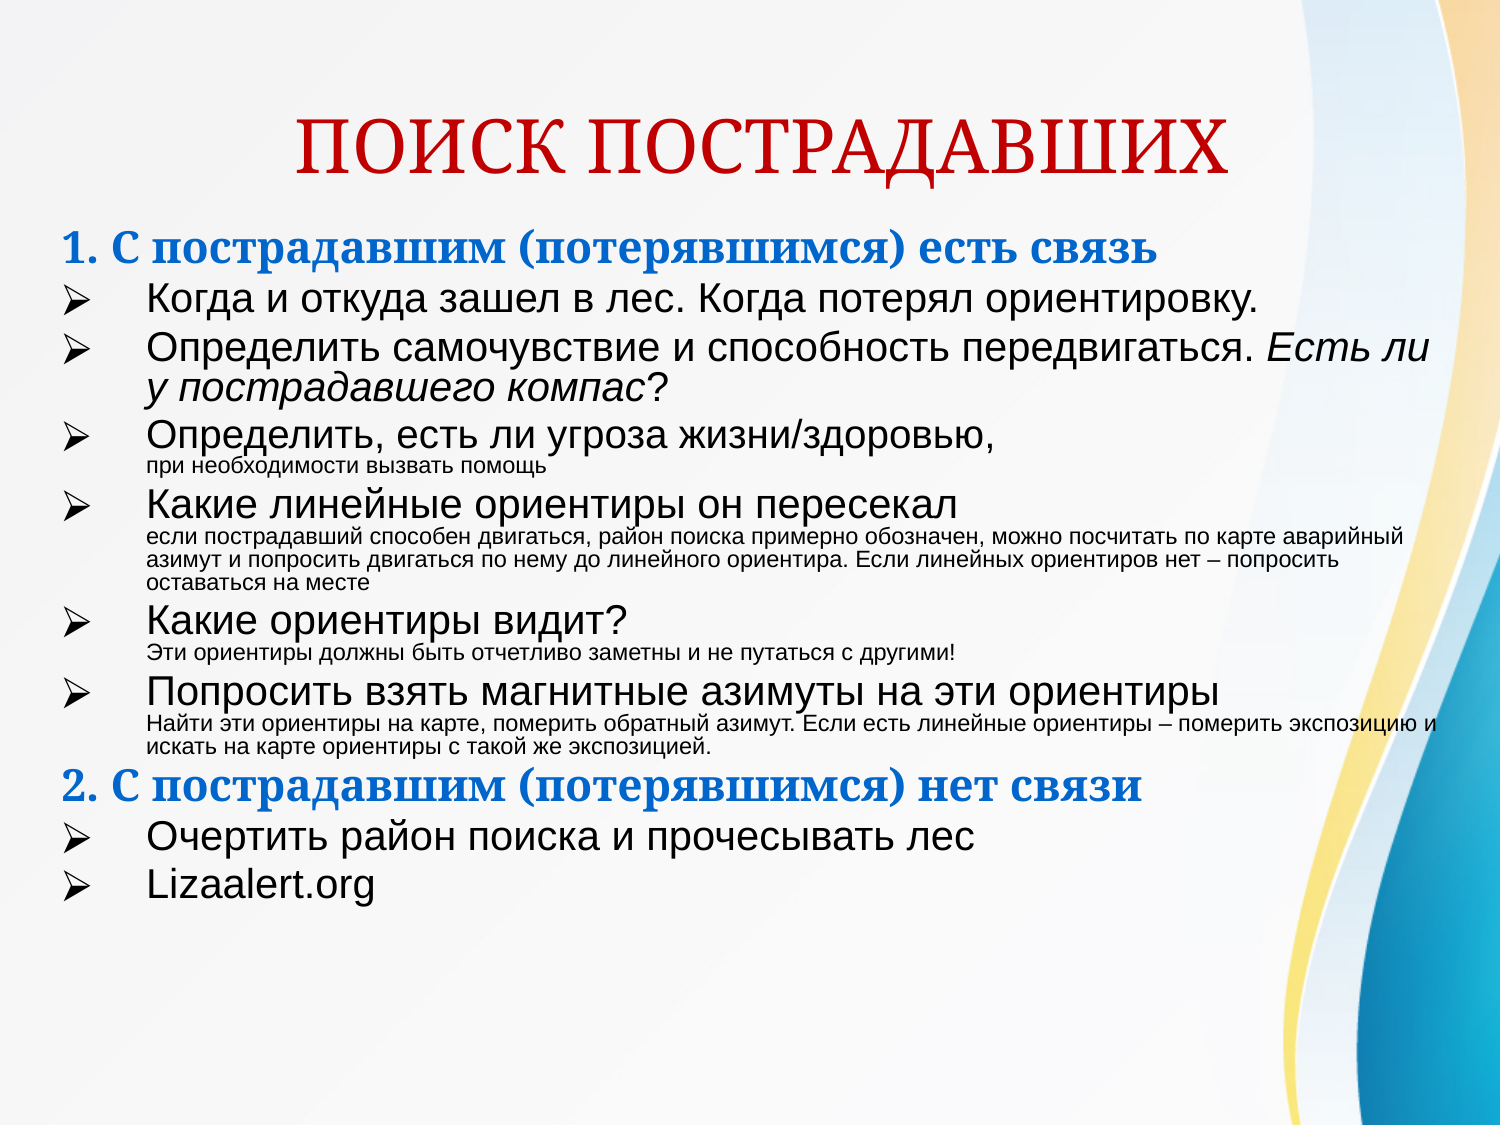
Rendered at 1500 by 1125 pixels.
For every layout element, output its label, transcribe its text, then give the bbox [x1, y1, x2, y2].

picture [0, 0, 1500, 1125]
list 1. С пострадавшим (потерявшимся) есть связь Когда и откуда зашел в лес. Когда потерял ориентировку. Определить самочувствие и способность передвигаться. Есть ли у пострадавшего компас? Определить, есть ли угроза жизни/здоровью, при необходимости вызвать помощь Какие линейные ориентиры он пересекал если пострадавший способен двигаться, район поиска примерно обозначен, можно посчитать по карте аварийный азимут и попросить двигаться по нему до линейного ориентира. Если линейных ориентиров нет – попросить оставаться на месте Какие ориентиры видит? Эти ориентиры должны быть отчетливо заметны и не путаться с другими! Попросить взять магнитные азимуты на эти ориентиры Найти эти ориентиры на карте, померить обратный азимут. Если есть линейные ориентиры – померить экспозицию и искать на карте ориентиры с такой же экспозицией. 2. С пострадавшим (потерявшимся) нет связи Очертить район поиска и прочесывать лес Lizaalert.org [46, 222, 1473, 966]
title ПОИСК ПОСТРАДАВШИХ [49, 74, 1476, 213]
